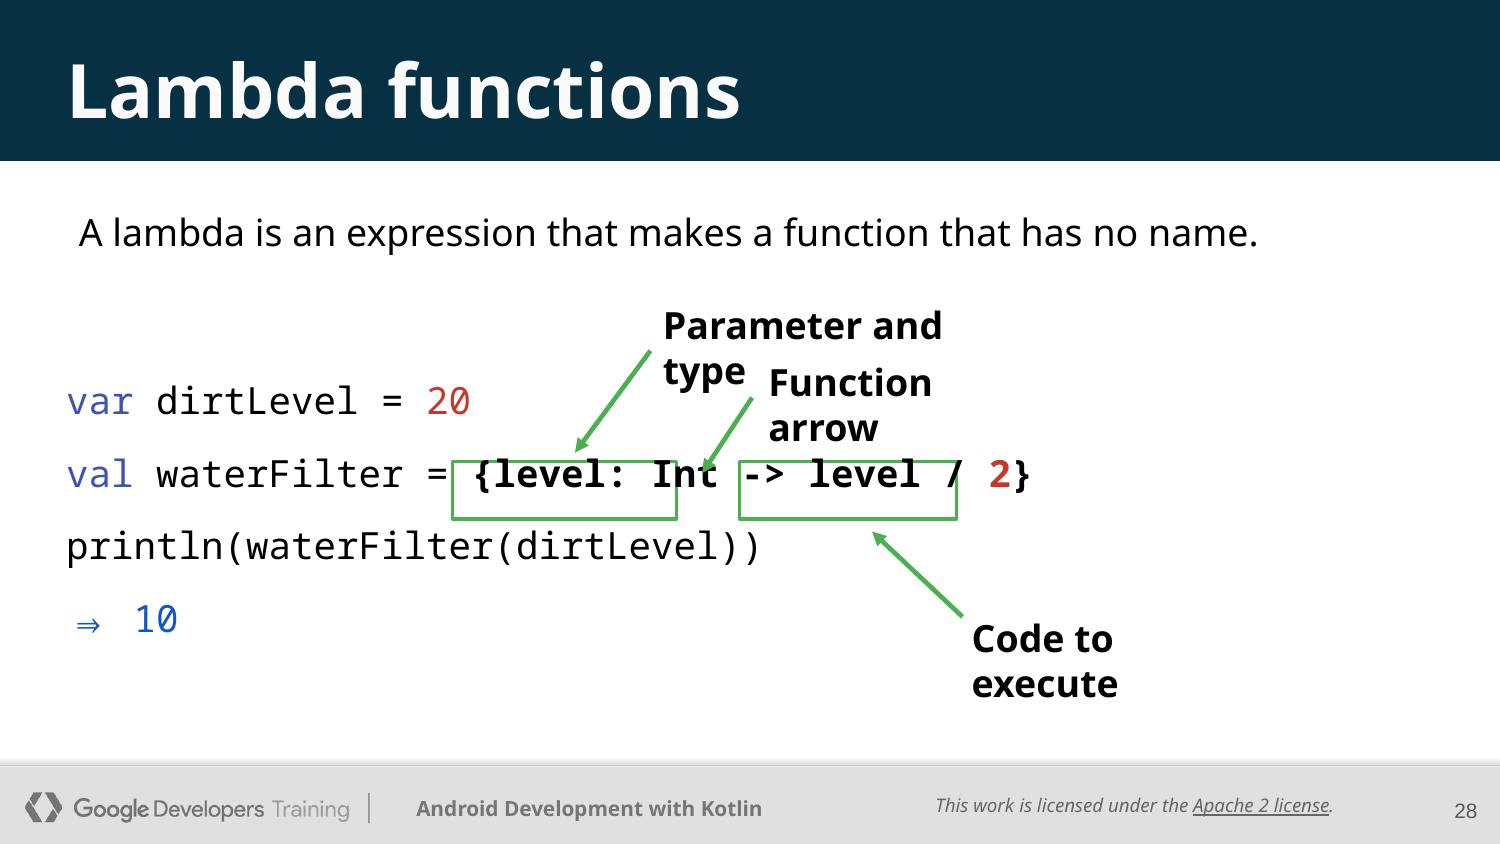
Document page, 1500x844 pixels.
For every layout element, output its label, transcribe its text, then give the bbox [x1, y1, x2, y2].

picture [0, 161, 1500, 844]
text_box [871, 531, 963, 618]
text_box Code to execute [956, 600, 1274, 659]
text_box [574, 350, 651, 453]
text_box A lambda is an expression that makes a function that has no name. [63, 193, 1446, 269]
title Lambda functions [51, 28, 1449, 122]
text_box Parameter and type [647, 286, 1047, 350]
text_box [701, 397, 753, 474]
slide_number ‹#› [1402, 777, 1493, 842]
list var dirtLevel = 20 val waterFilter = {level: Int -> level / 2} println(waterFilter(dirtLevel)) ⇒ 10 [51, 355, 1449, 657]
text_box Function arrow [753, 350, 1036, 420]
